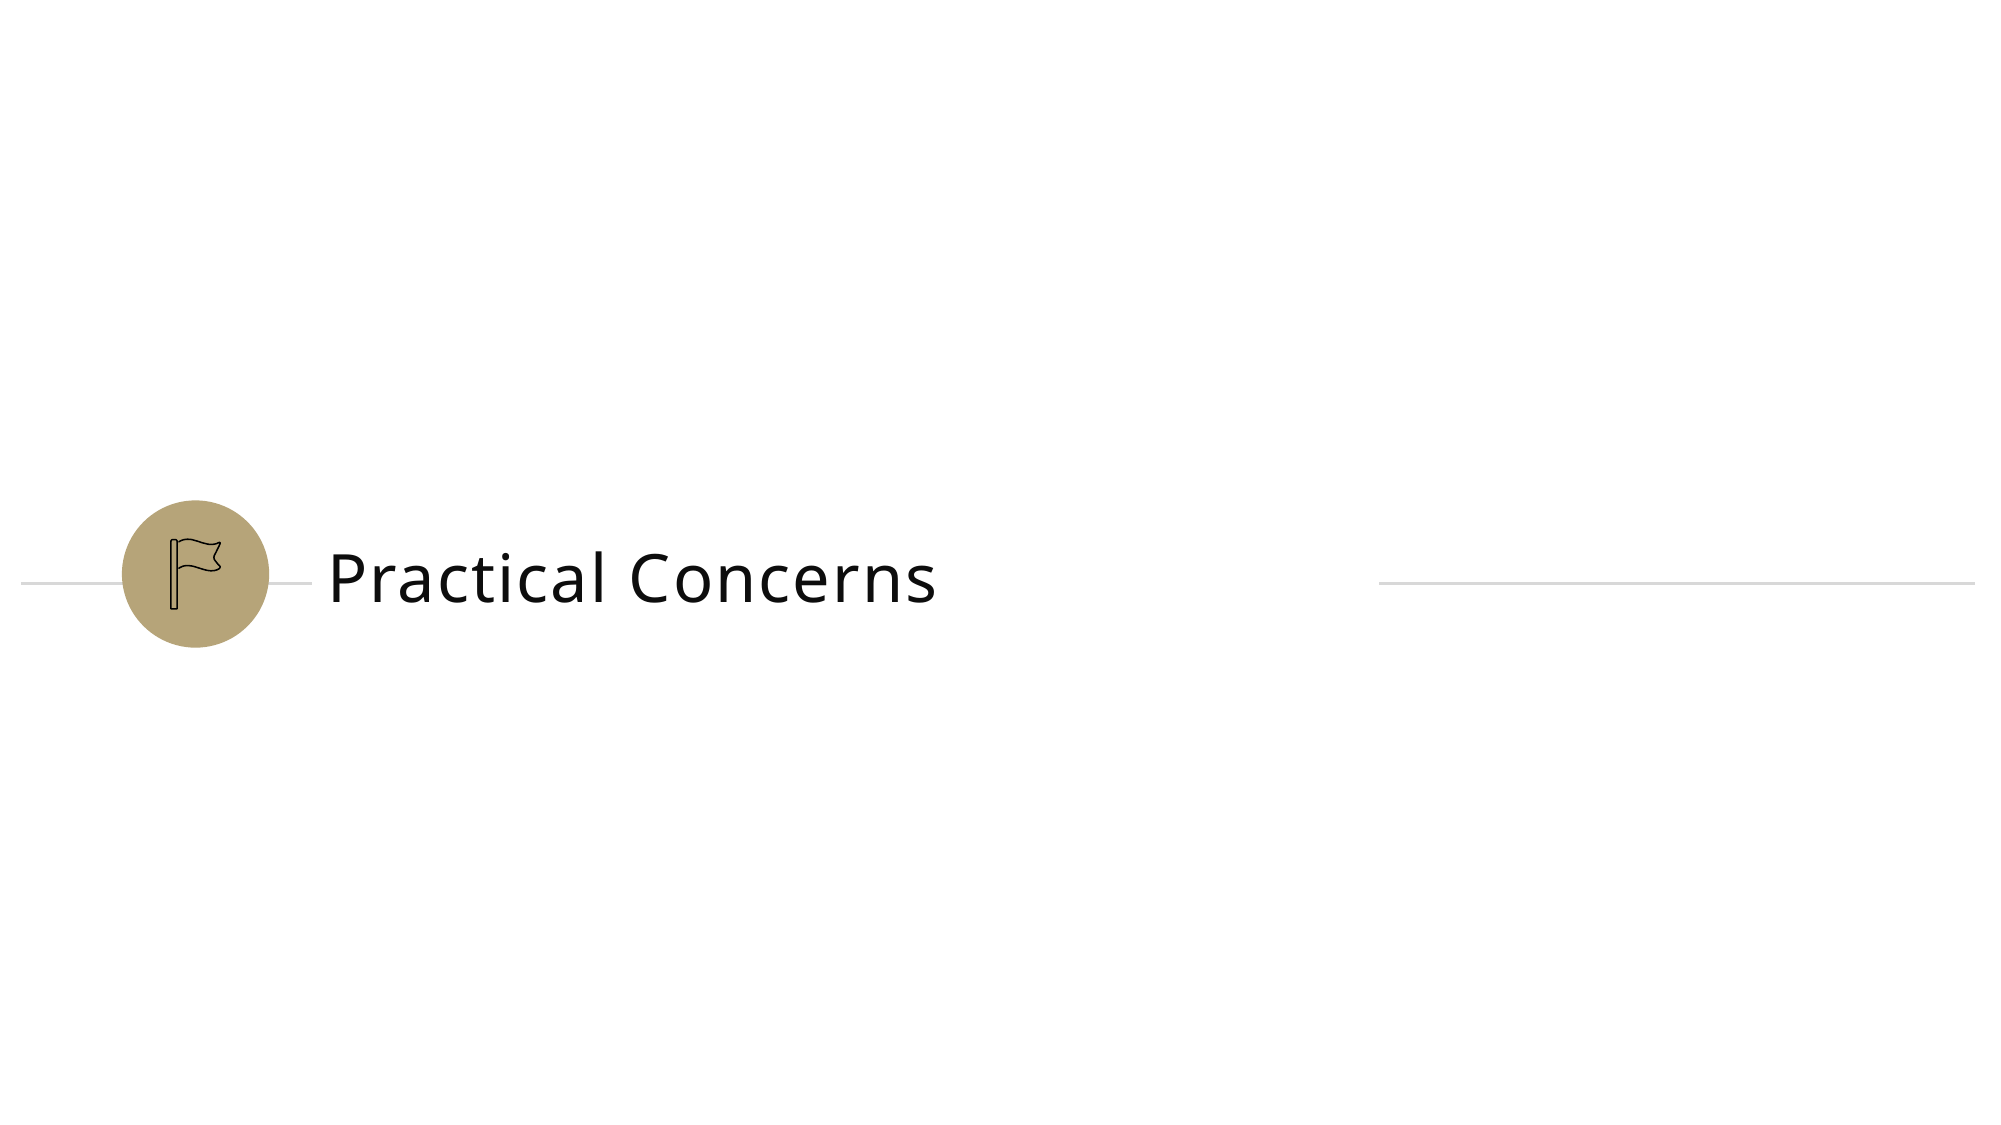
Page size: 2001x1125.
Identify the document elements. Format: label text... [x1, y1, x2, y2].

title Practical Concerns [312, 535, 1379, 633]
